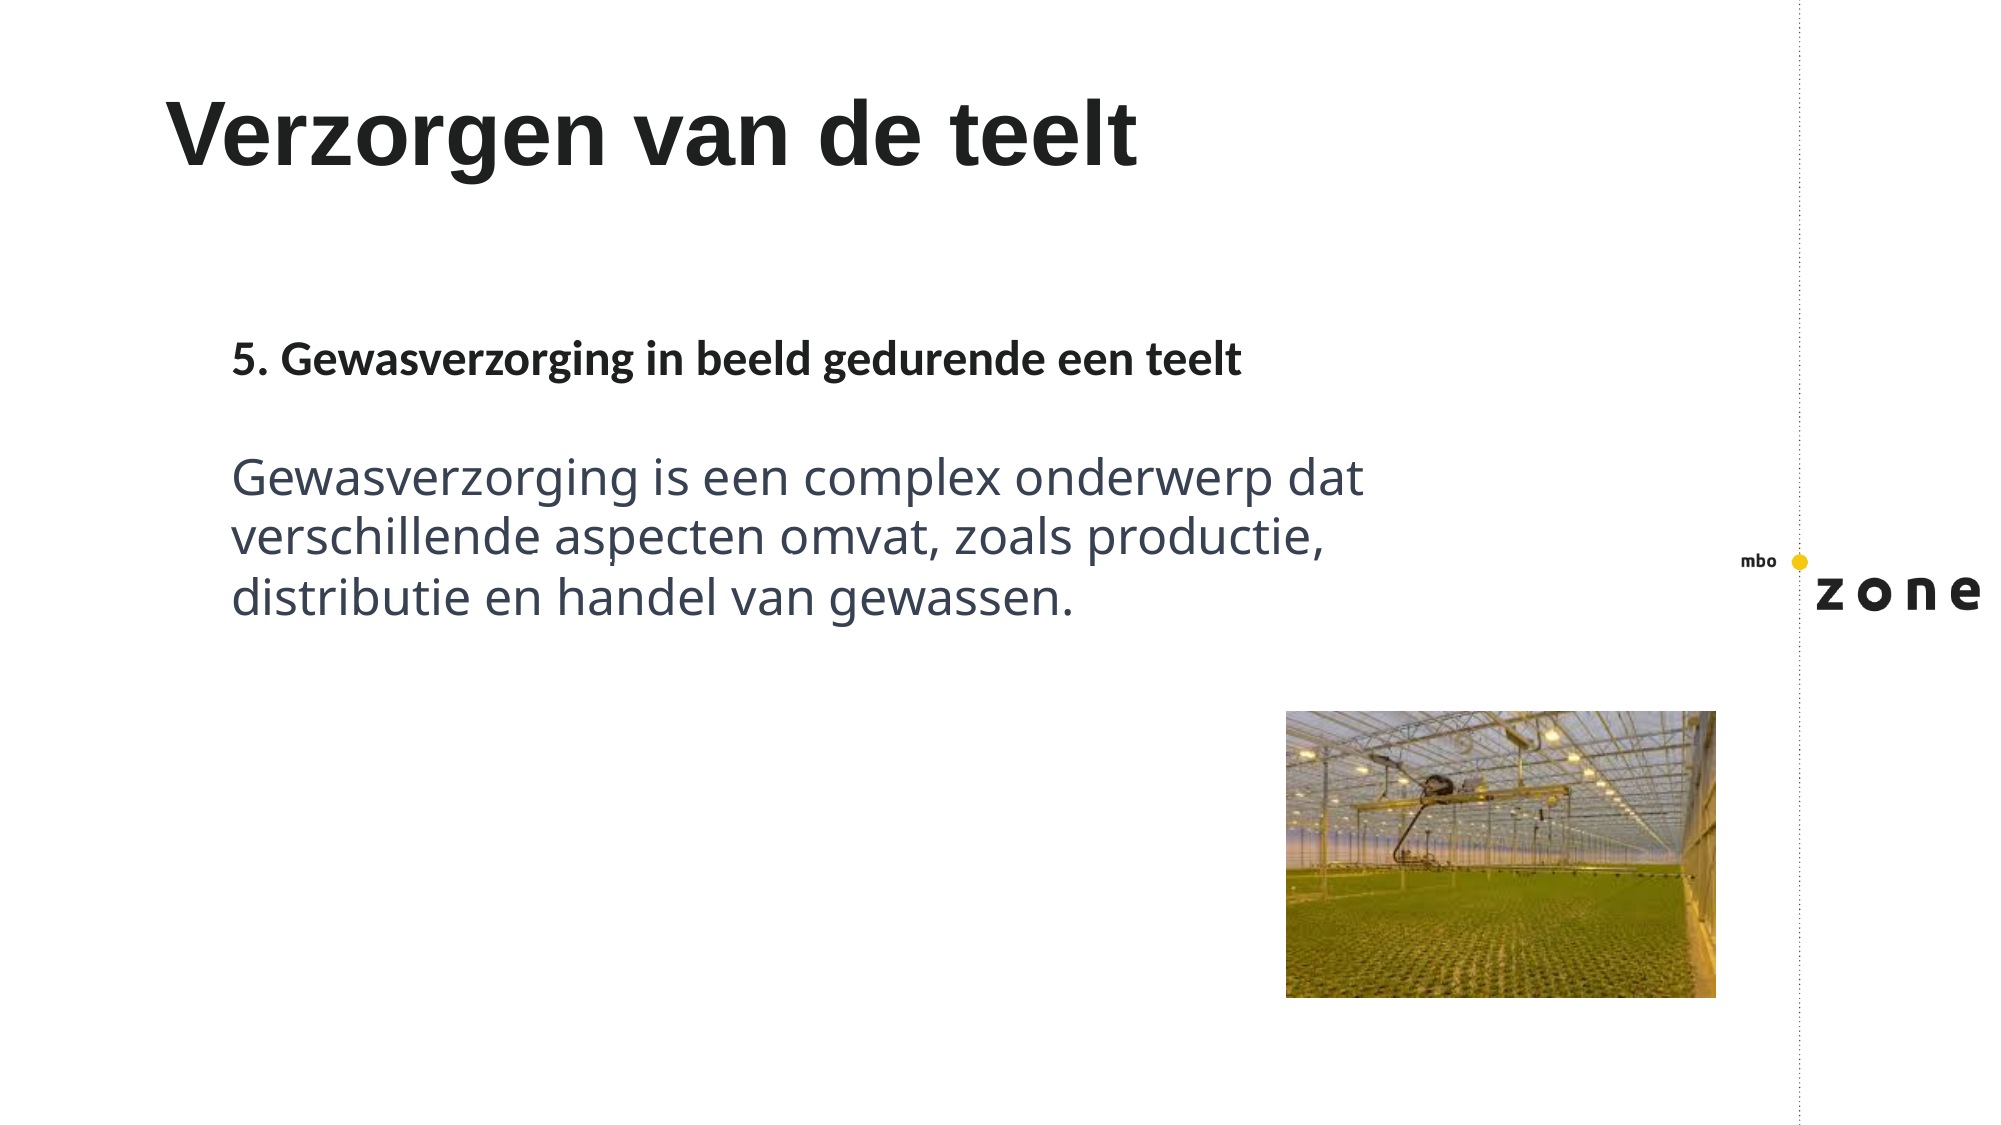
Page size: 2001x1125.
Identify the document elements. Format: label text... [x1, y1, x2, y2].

list 5. Gewasverzorging in beeld gedurende een teelt Gewasverzorging is een complex onderwerp dat verschillende aspecten omvat, zoals productie, distributie en handel van gewassen. [231, 324, 1501, 1039]
text_box Verzorgen van de teelt [500, 532, 1501, 593]
title Verzorgen van de teelt [165, 86, 1648, 264]
picture [1286, 0, 2001, 1125]
